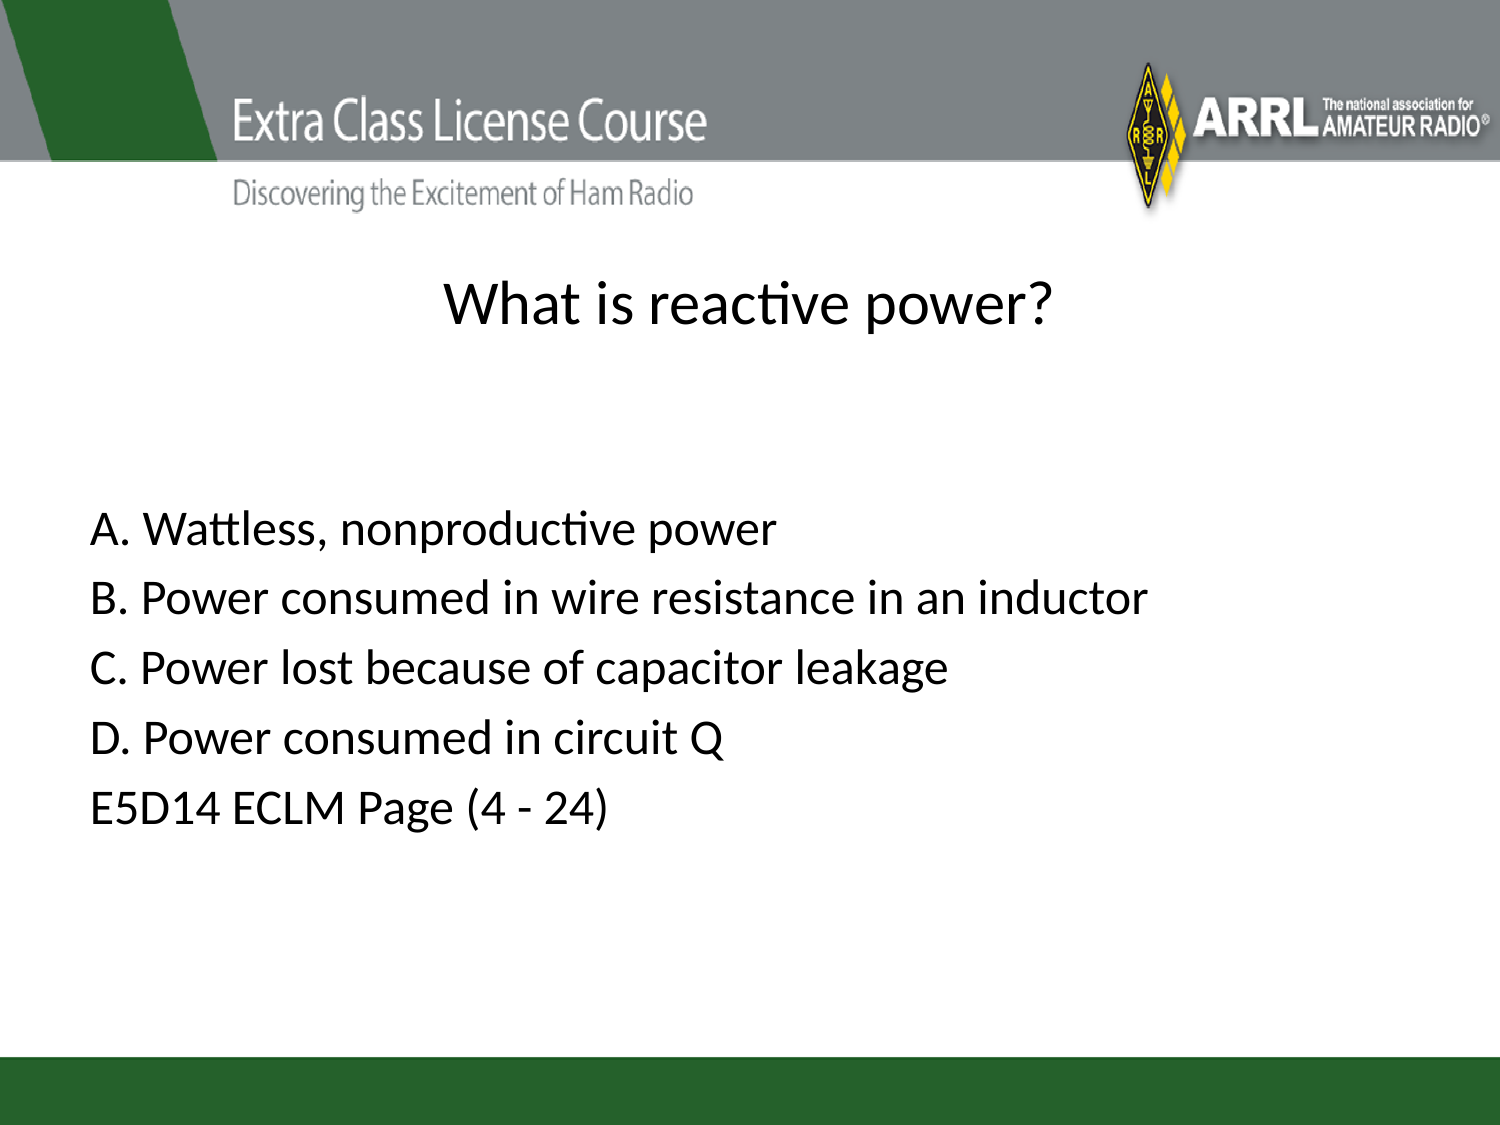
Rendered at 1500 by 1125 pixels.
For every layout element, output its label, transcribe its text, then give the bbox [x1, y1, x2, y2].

list A. Wattless, nonproductive power B. Power consumed in wire resistance in an inductor C. Power lost because of capacitor leakage D. Power consumed in circuit Q E5D14 ECLM Page (4 - 24) [75, 487, 1425, 1005]
picture [0, 0, 1500, 1125]
title What is reactive power? [75, 254, 1425, 435]
